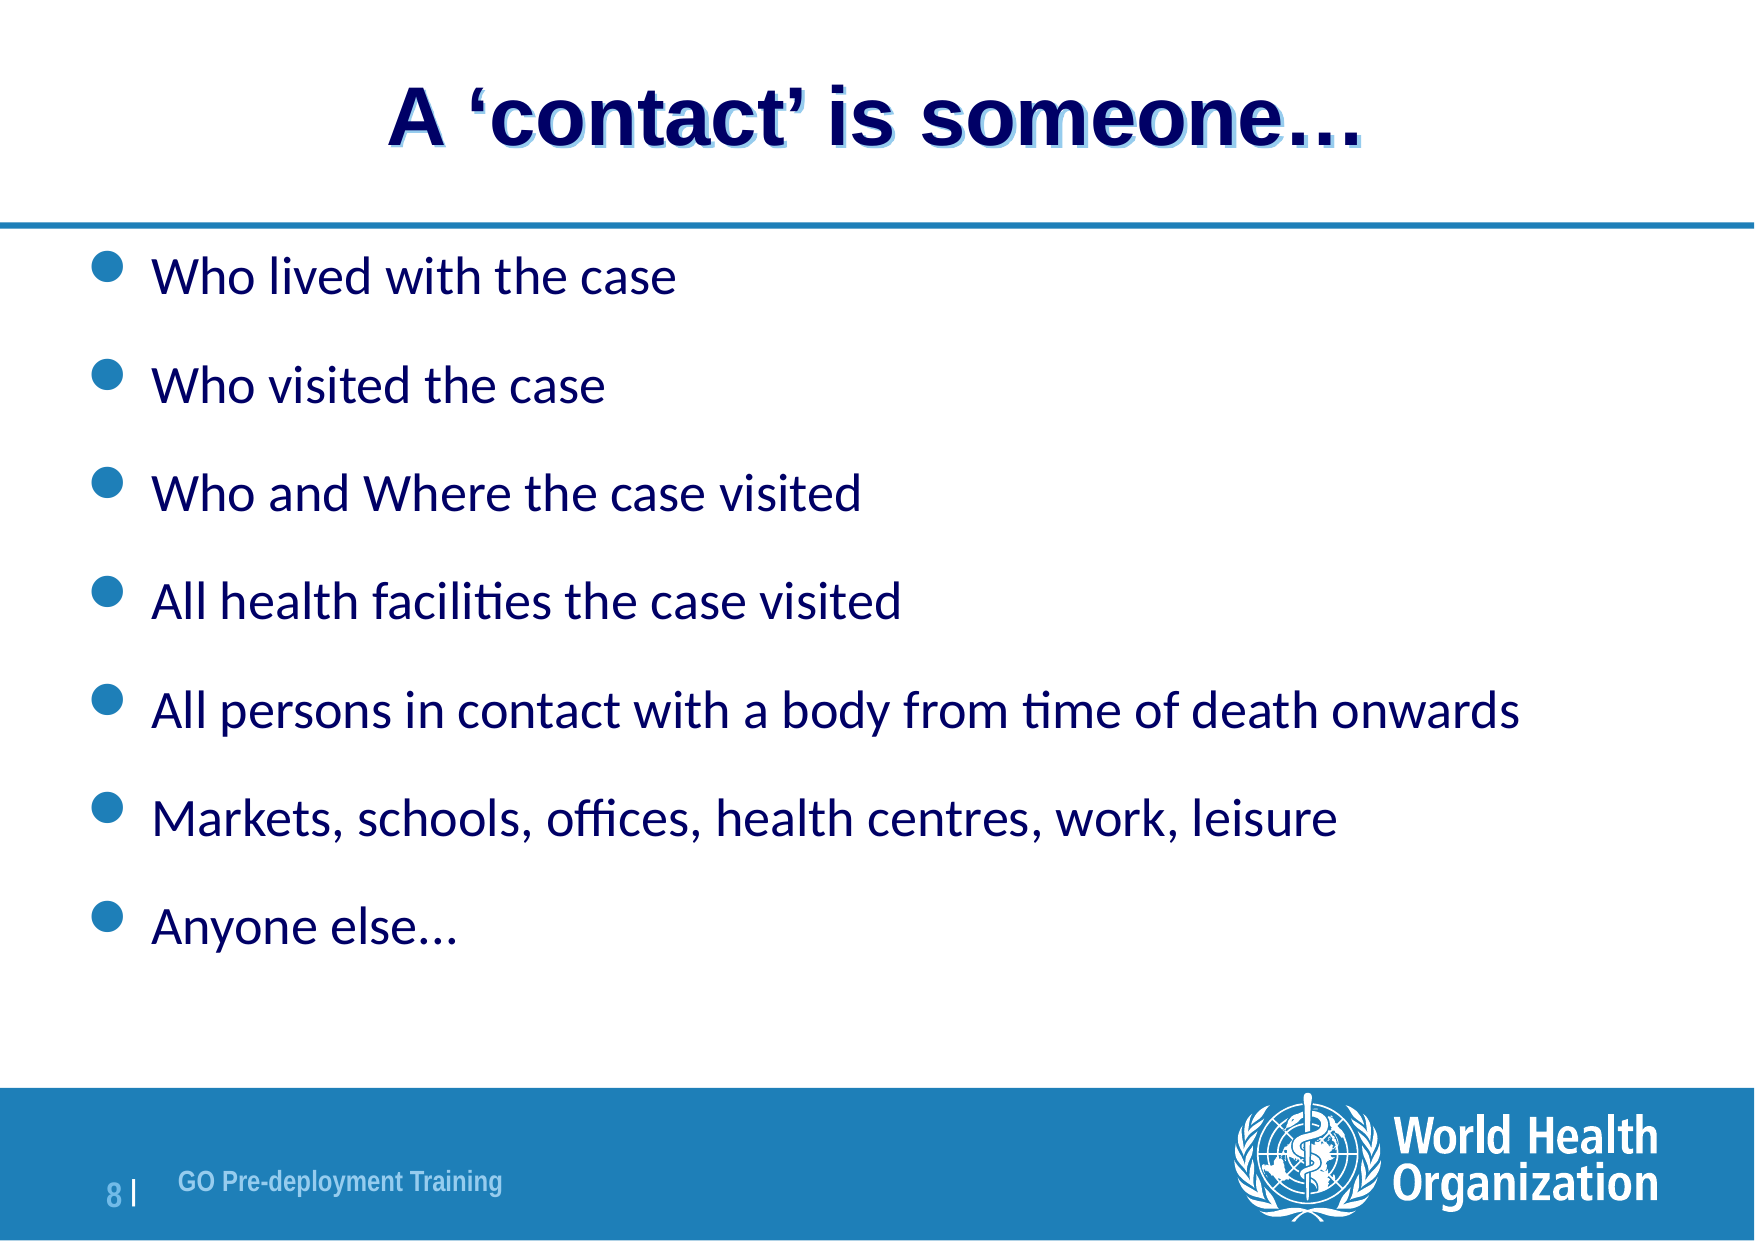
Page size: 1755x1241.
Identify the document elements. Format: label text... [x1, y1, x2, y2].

title A ‘contact’ is someone… [0, 0, 1755, 224]
list Who lived with the case Who visited the case Who and Where the case visited All health facilities the case visited All persons in contact with a body from time of death onwards Markets, schools, offices, health centres, work, leisure Anyone else... [87, 240, 1678, 1075]
